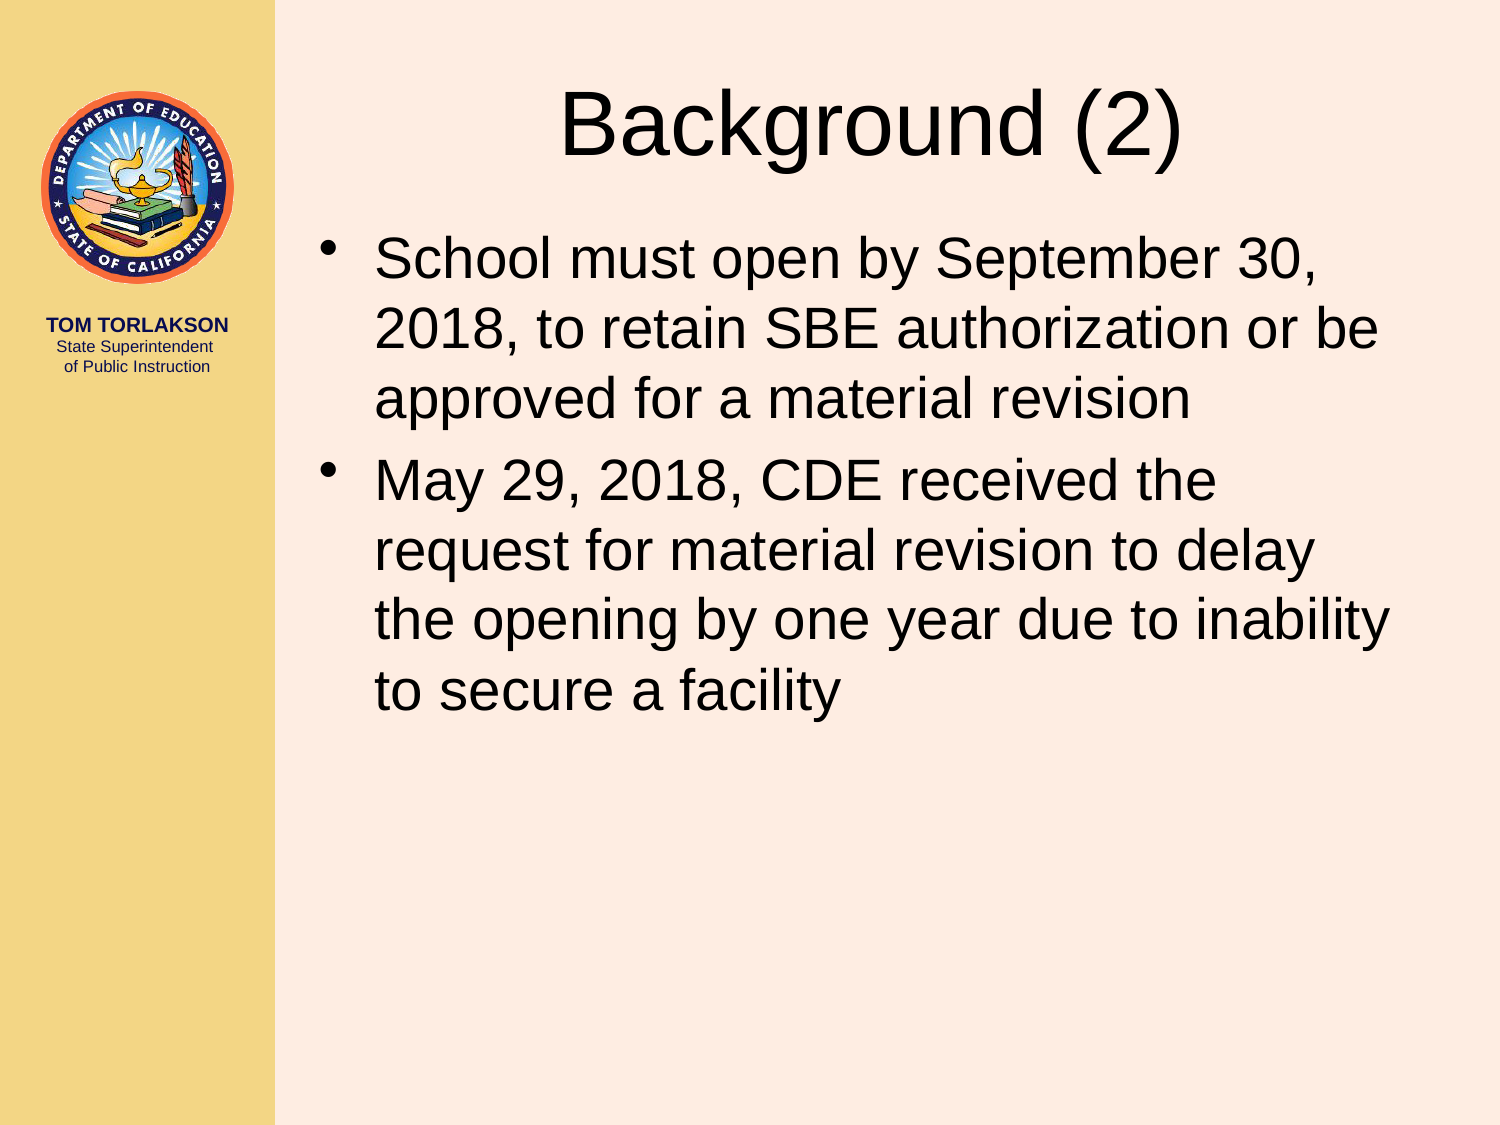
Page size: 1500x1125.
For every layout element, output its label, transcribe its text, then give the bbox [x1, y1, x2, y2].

list School must open by September 30, 2018, to retain SBE authorization or be approved for a material revision May 29, 2018, CDE received the request for material revision to delay the opening by one year due to inability to secure a facility [303, 212, 1429, 1016]
picture [24, 74, 250, 300]
title Background (2) [309, 24, 1435, 213]
